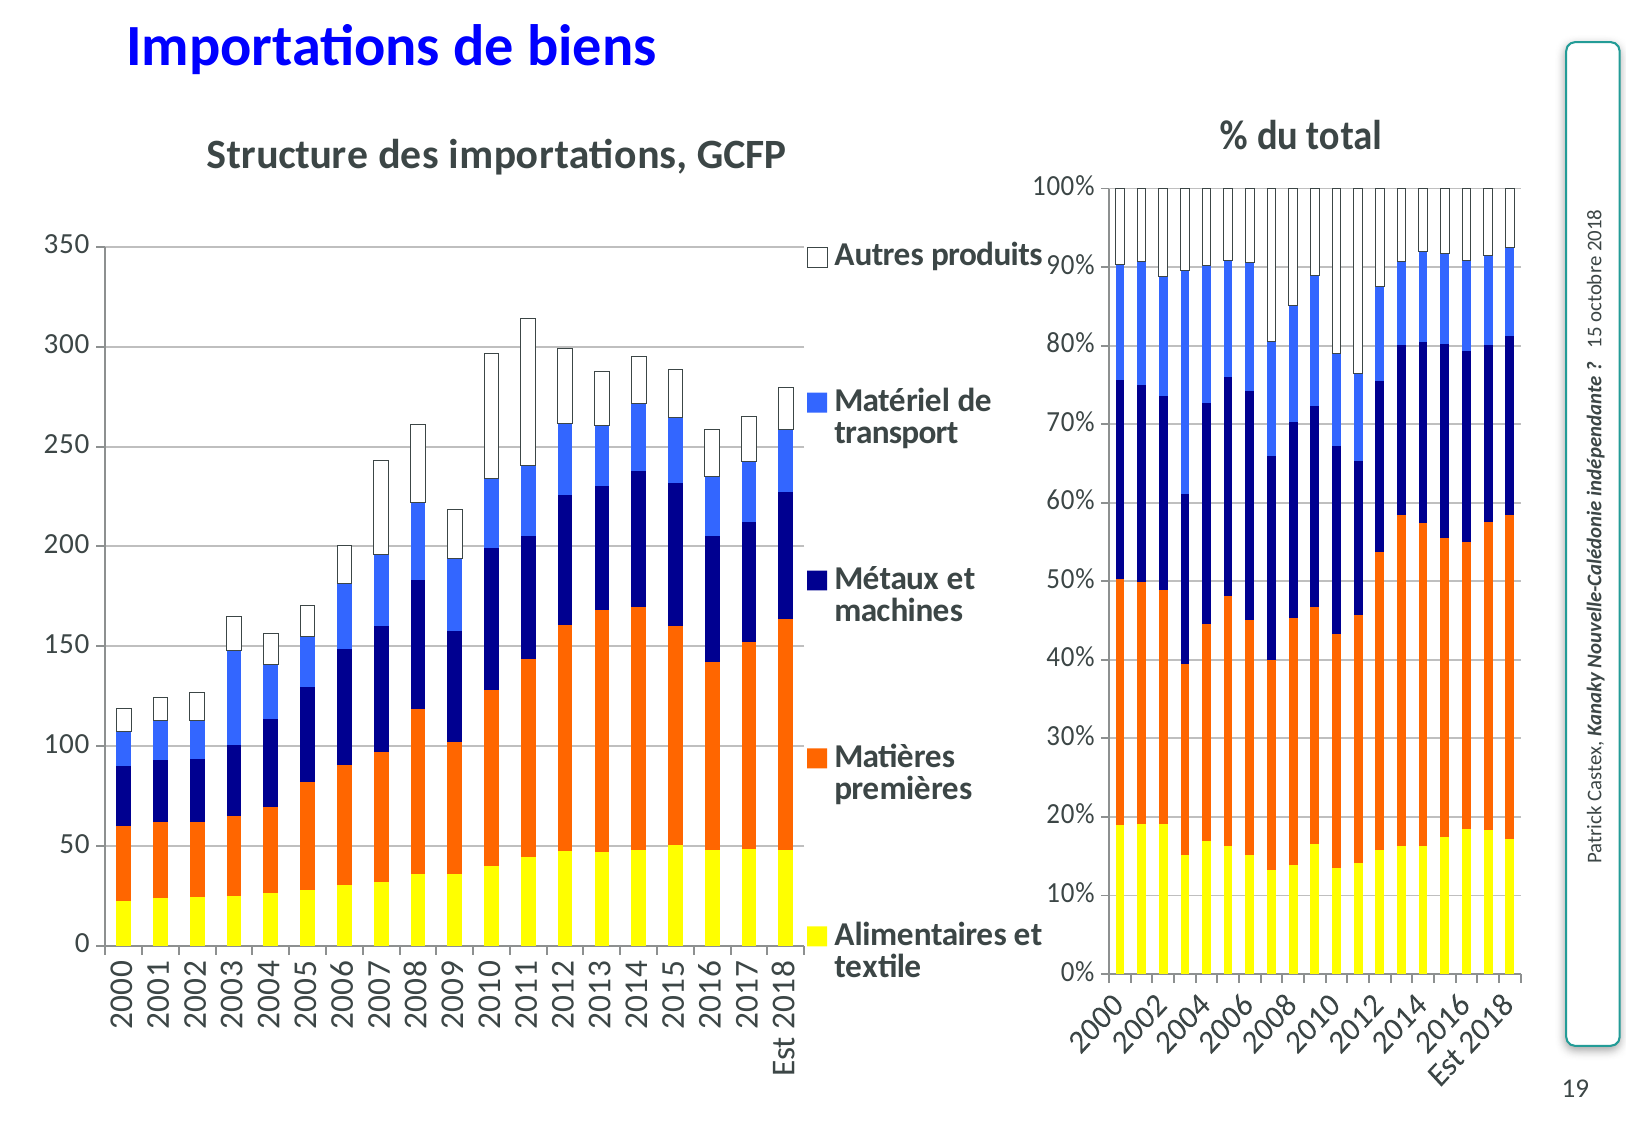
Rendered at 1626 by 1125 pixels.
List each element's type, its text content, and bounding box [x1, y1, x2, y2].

chart [22, 103, 1547, 1099]
title Importations de biens [111, 0, 1522, 92]
